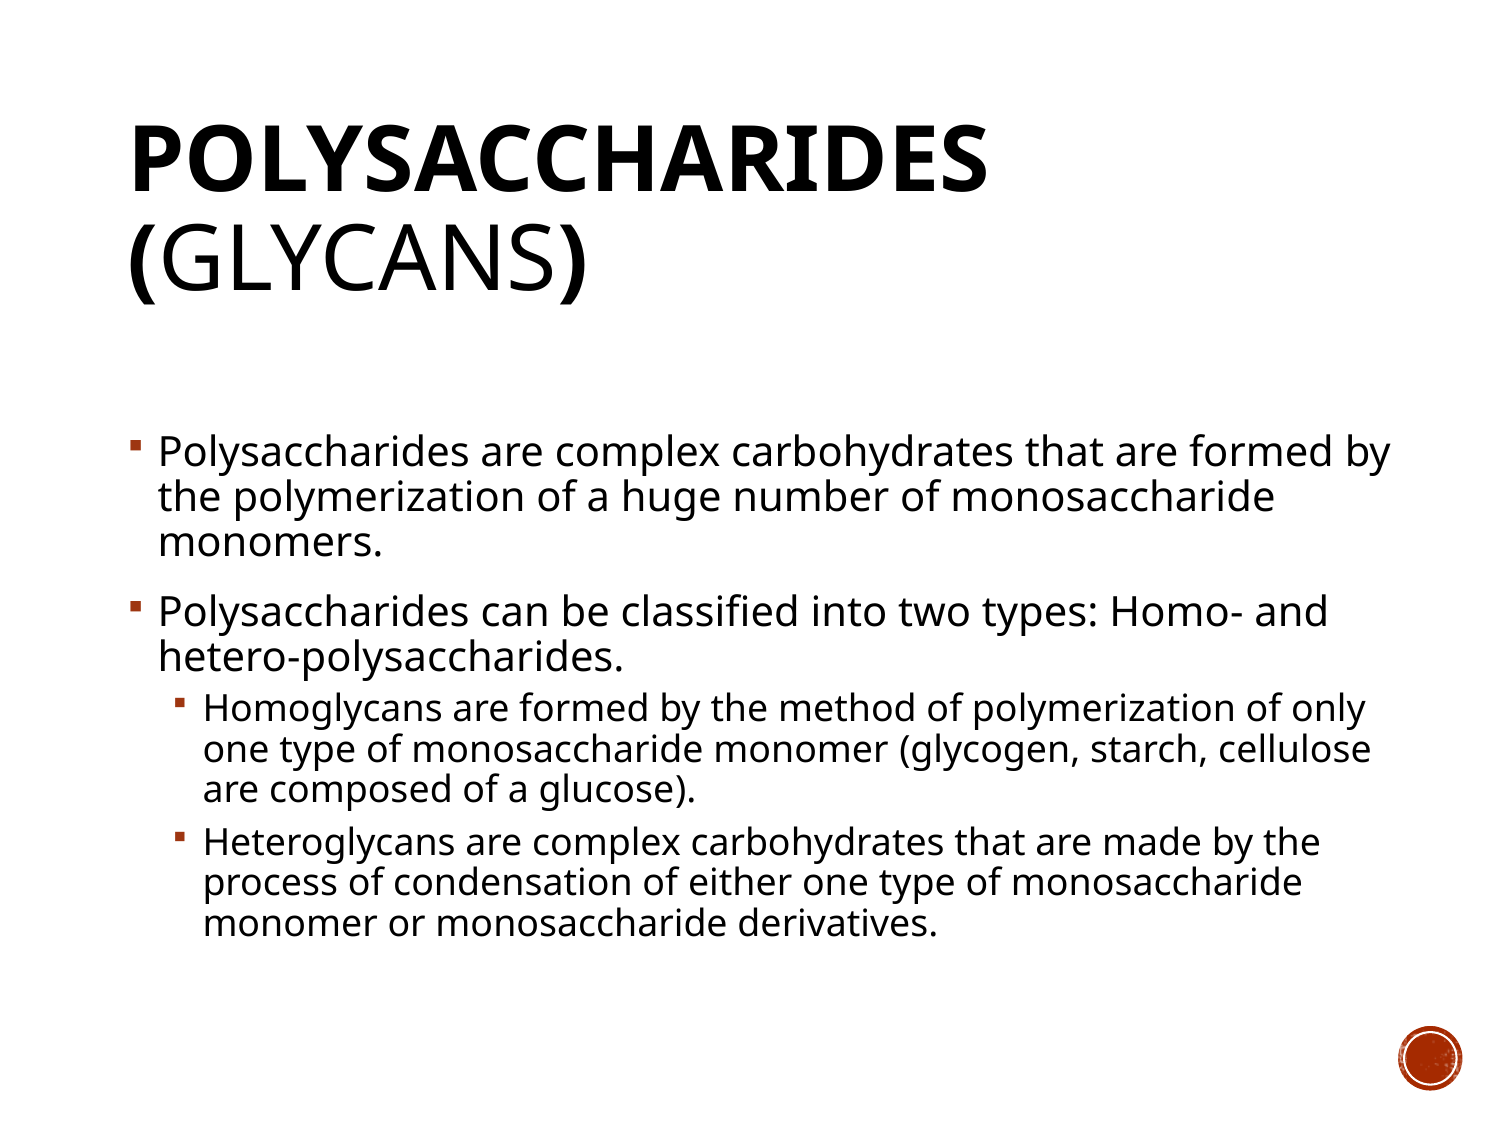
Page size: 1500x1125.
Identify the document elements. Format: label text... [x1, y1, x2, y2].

title Polysaccharides (glycans) [112, 79, 1388, 344]
list Polysaccharides are complex carbohydrates that are formed by the polymerization of a huge number of monosaccharide monomers. Polysaccharides can be classified into two types: Homo- and hetero-polysaccharides. Homoglycans are formed by the method of polymerization of only one type of monosaccharide monomer (glycogen, starch, cellulose are composed of a glucose). Heteroglycans are complex carbohydrates that are made by the process of condensation of either one type of monosaccharide monomer or monosaccharide derivatives. [112, 348, 1436, 1013]
